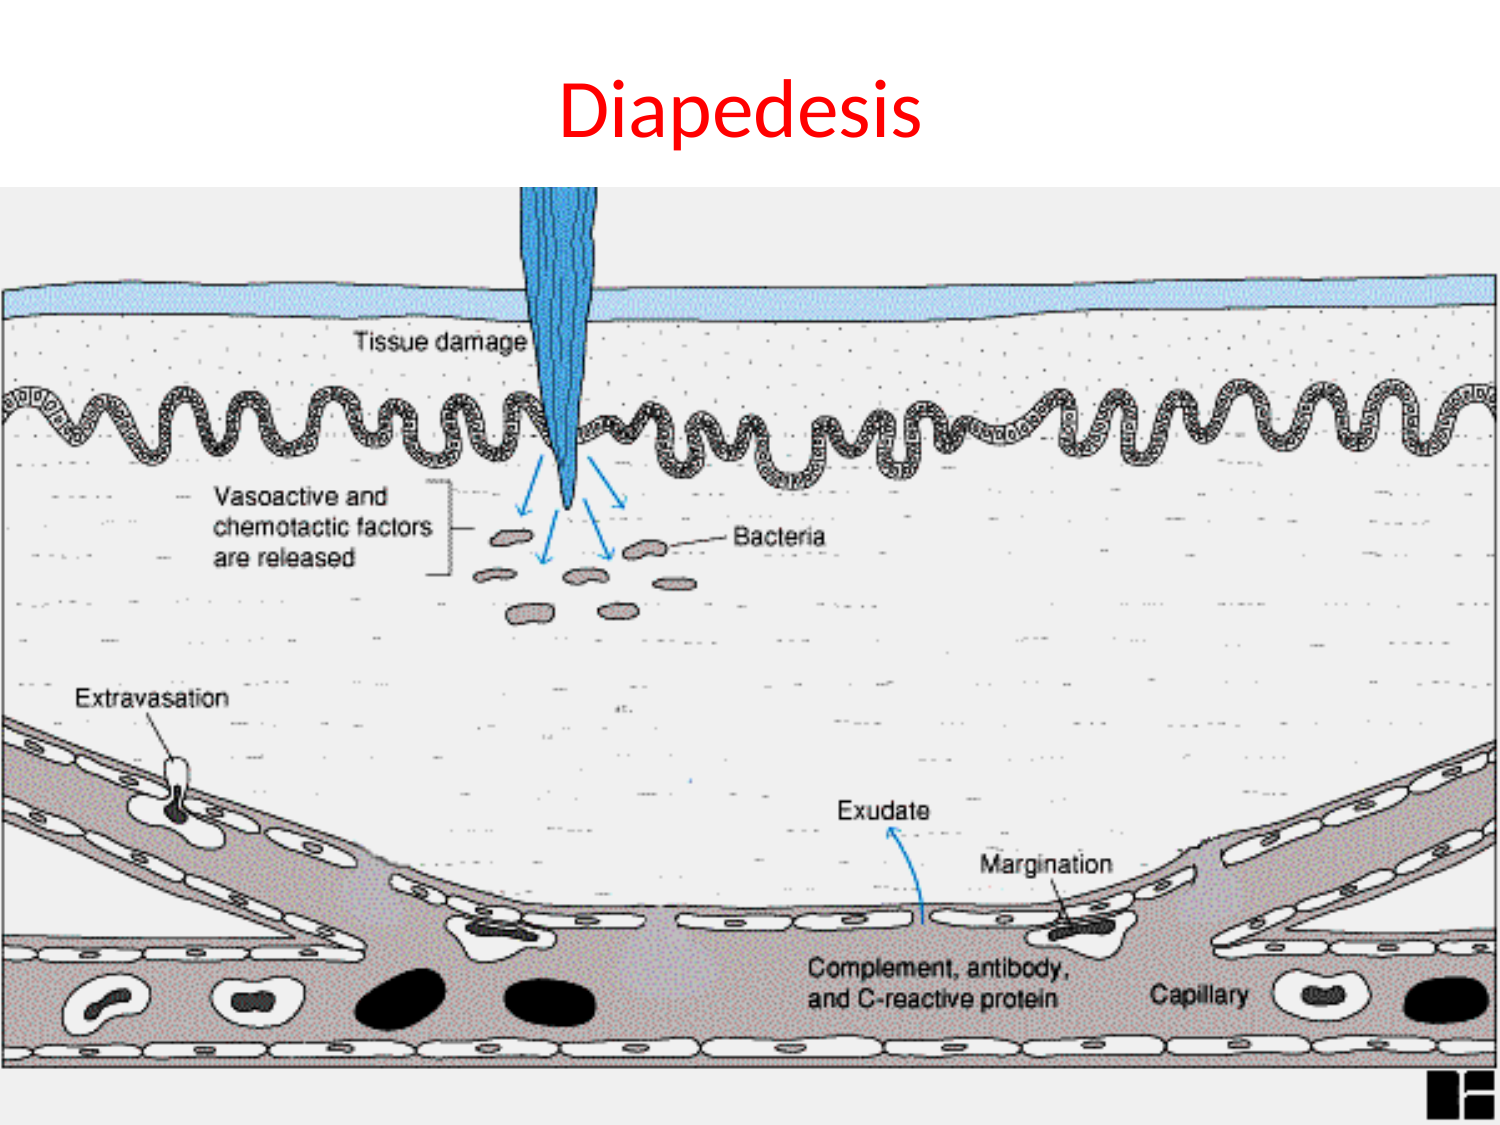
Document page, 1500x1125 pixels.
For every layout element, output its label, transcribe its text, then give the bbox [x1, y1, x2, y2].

title Diapedesis [75, 45, 1425, 163]
picture [0, 187, 1500, 1125]
